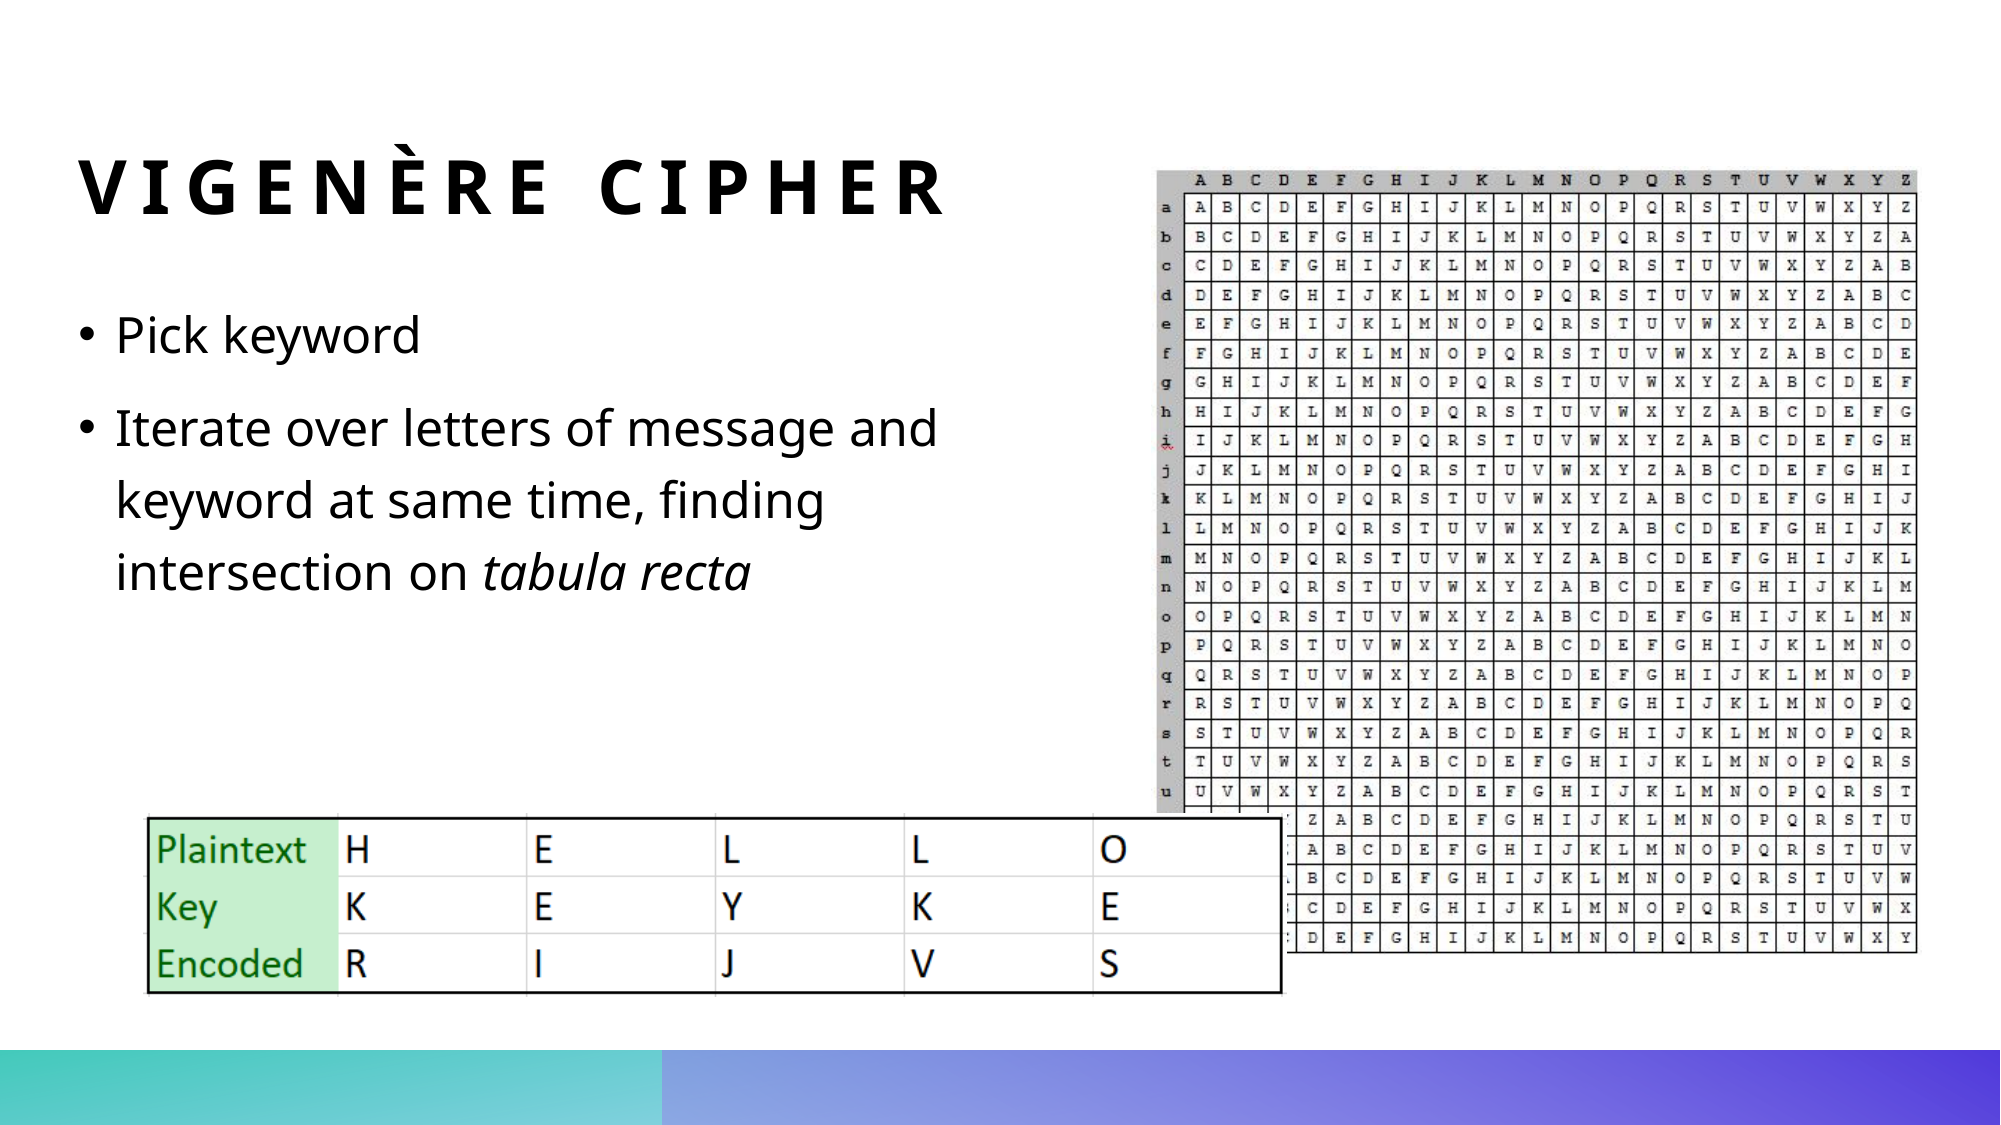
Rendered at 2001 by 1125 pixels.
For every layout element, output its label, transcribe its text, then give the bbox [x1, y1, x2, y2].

title Vigenère cipher [78, 27, 1759, 230]
picture [143, 813, 1287, 997]
text_box Pick keyword Iterate over letters of message and keyword at same time, finding intersection on tabula recta [78, 291, 1059, 893]
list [1151, 166, 1922, 959]
